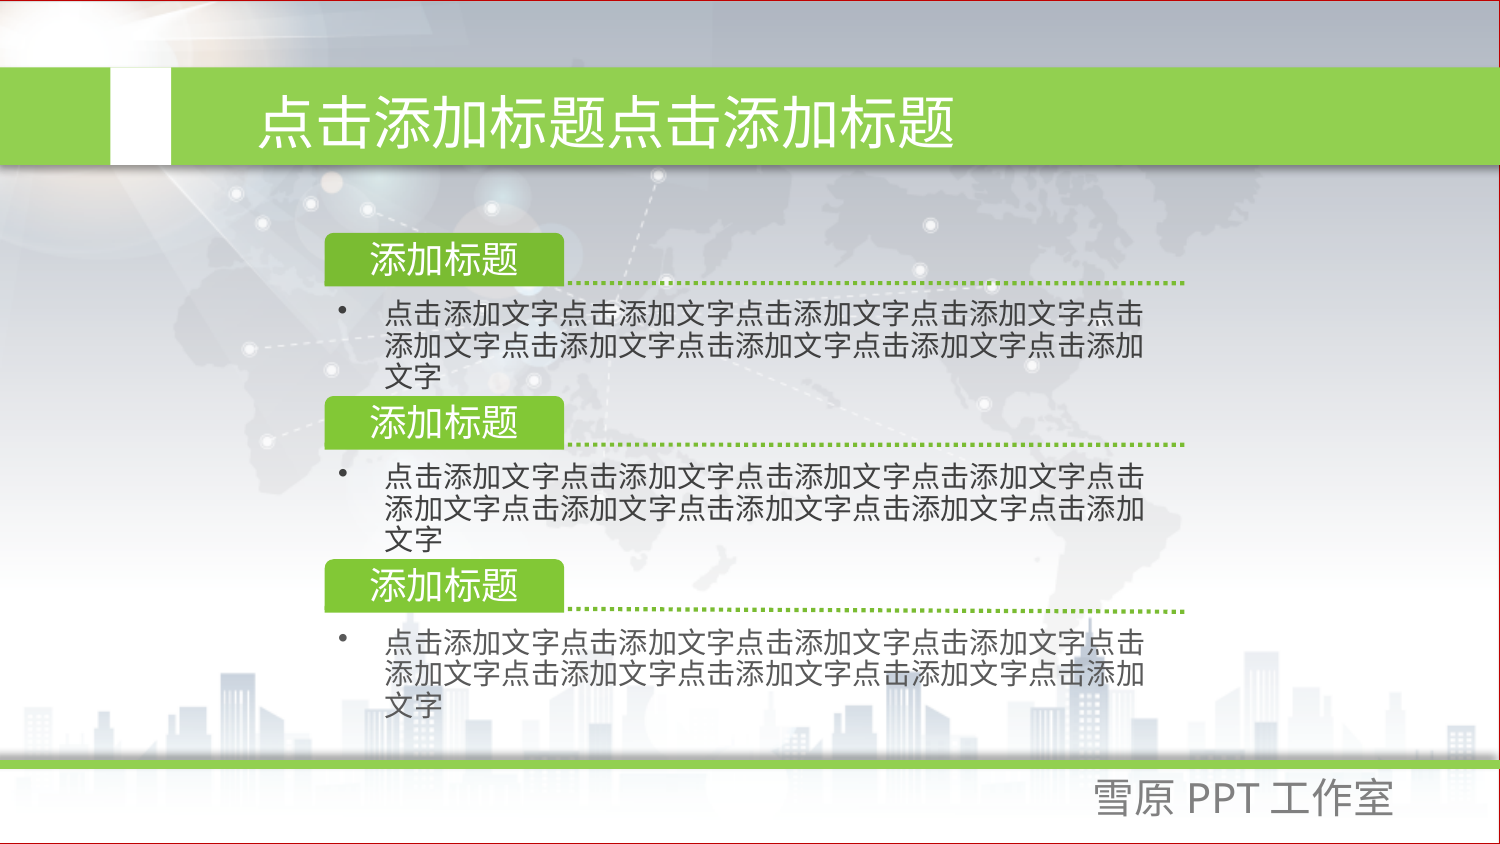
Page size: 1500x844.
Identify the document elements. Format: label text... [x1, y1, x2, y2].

text_box 点击添加文字点击添加文字点击添加文字点击添加文字点击添加文字点击添加文字点击添加文字点击添加文字点击添加文字 [324, 456, 1188, 539]
picture [0, 1, 1499, 67]
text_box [324, 232, 1188, 287]
text_box 点击添加标题点击添加标题 [242, 79, 971, 164]
picture [0, 165, 1499, 760]
text_box 点击添加文字点击添加文字点击添加文字点击添加文字点击添加文字点击添加文字点击添加文字点击添加文字点击添加文字 [324, 621, 1188, 704]
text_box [324, 395, 1188, 450]
picture [0, 769, 1499, 843]
text_box 点击添加文字点击添加文字点击添加文字点击添加文字点击添加文字点击添加文字点击添加文字点击添加文字点击添加文字 [324, 295, 1188, 376]
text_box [324, 558, 1188, 613]
